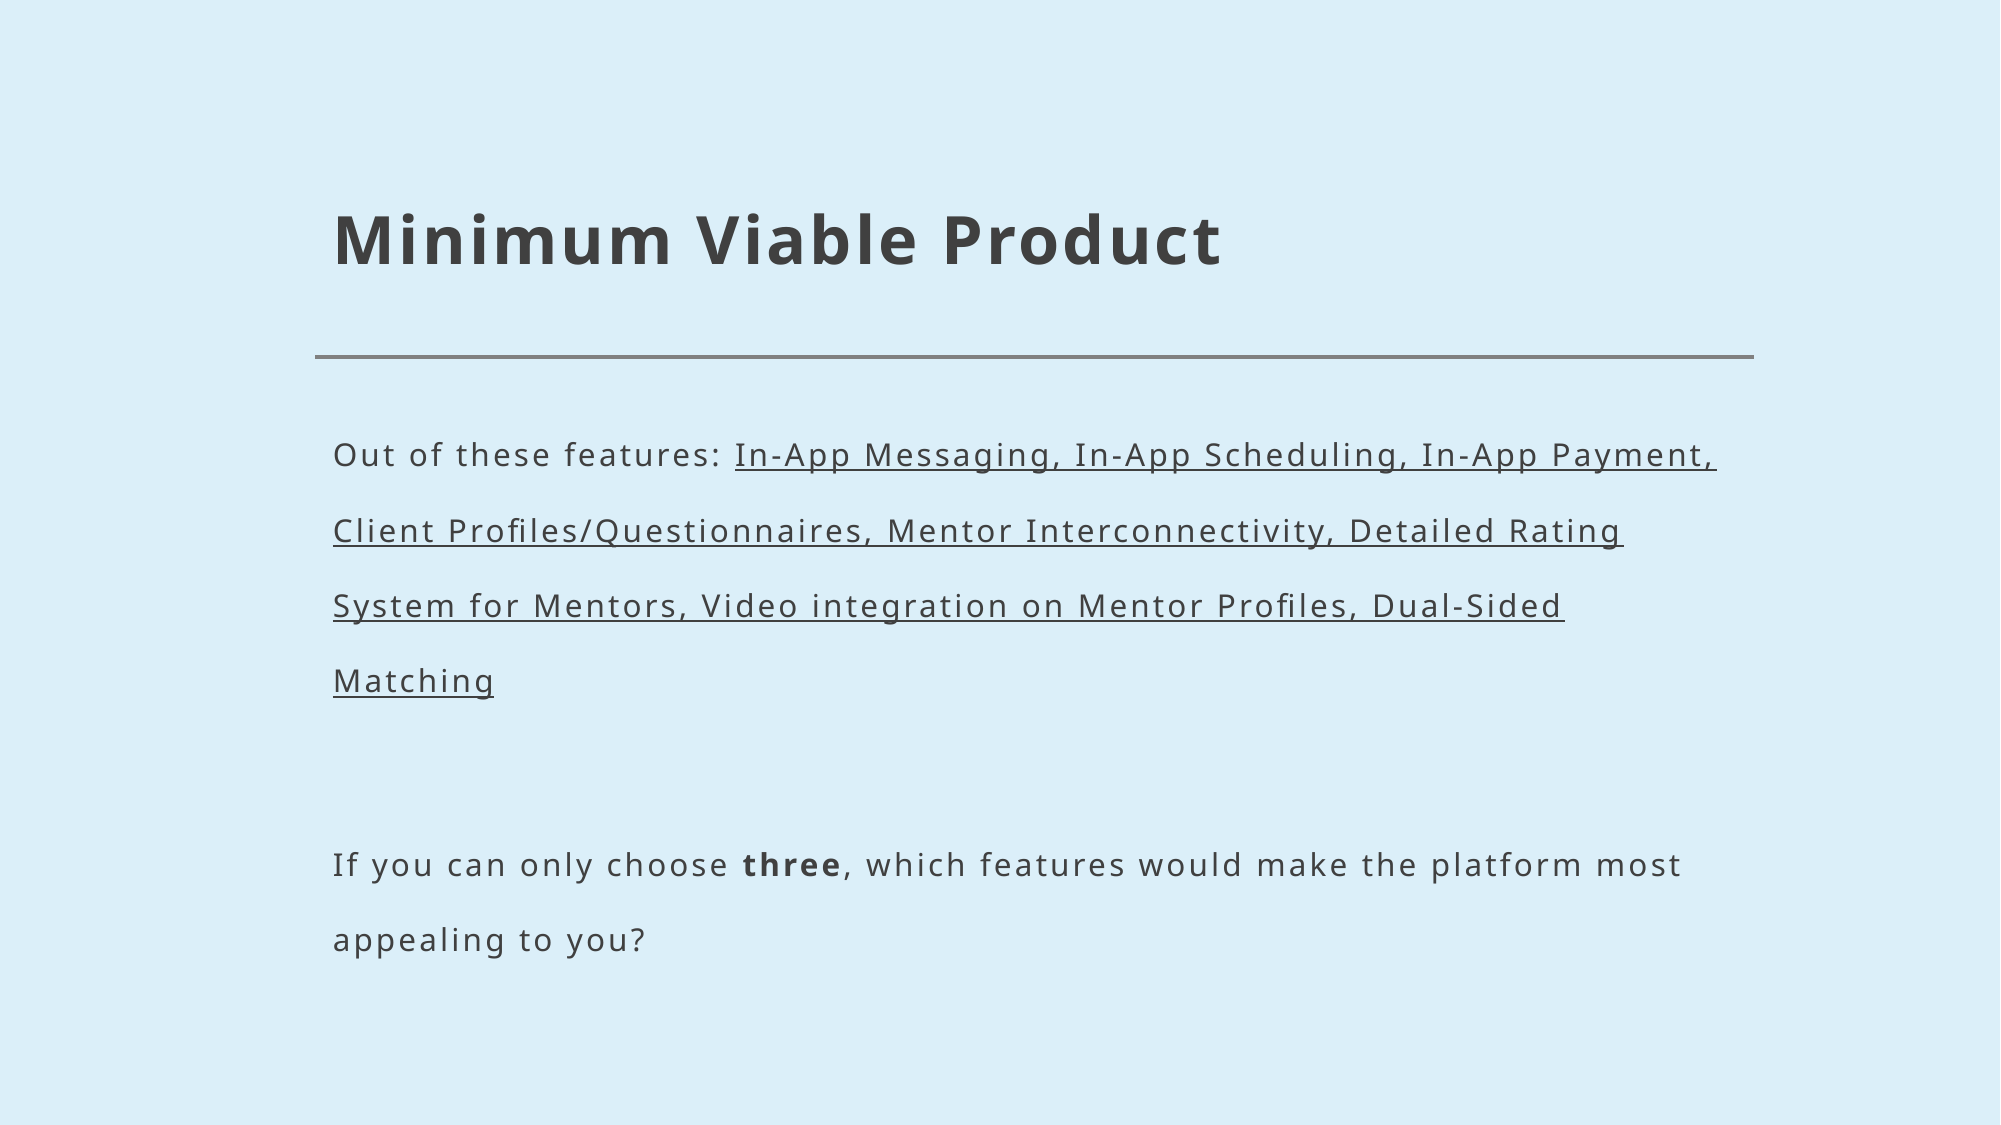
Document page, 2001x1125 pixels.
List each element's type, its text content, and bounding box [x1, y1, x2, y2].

list Out of these features: In-App Messaging, In-App Scheduling, In-App Payment, Client Profiles/Questionnaires, Mentor Interconnectivity, Detailed Rating System for Mentors, Video integration on Mentor Profiles, Dual-Sided Matching If you can only choose three, which features would make the platform most appealing to you? [315, 379, 1754, 979]
title Minimum Viable Product [315, 72, 1754, 294]
